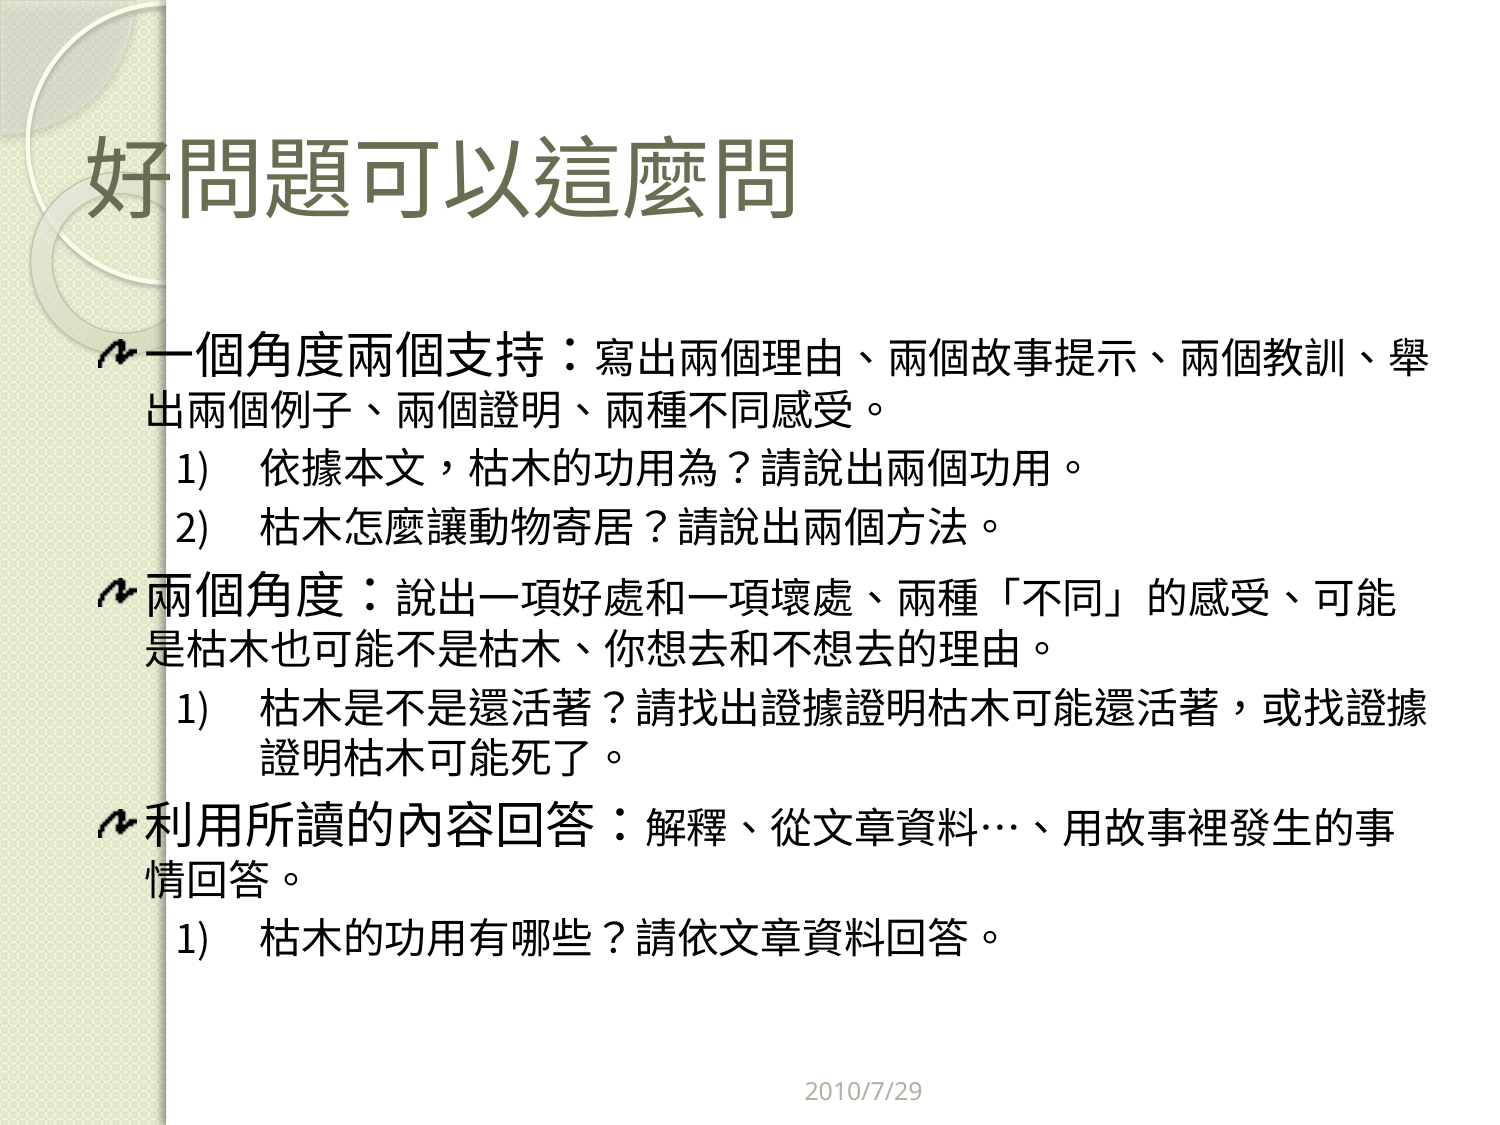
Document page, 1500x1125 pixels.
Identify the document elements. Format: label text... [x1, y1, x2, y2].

picture [98, 339, 137, 368]
picture [98, 809, 137, 838]
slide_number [587, 1034, 938, 1113]
picture [98, 578, 137, 607]
list 一個角度兩個支持：寫出兩個理由、兩個故事提示、兩個教訓、舉出兩個例子、兩個證明、兩種不同感受。 依據本文，枯木的功用為？請說出兩個功用。 枯木怎麼讓動物寄居？請說出兩個方法。 兩個角度：說出一項好處和一項壞處、兩種「不同」的感受、可能是枯木也可能不是枯木、你想去和不想去的理由。 枯木是不是還活著？請找出證據證明枯木可能還活著，或找證據證明枯木可能死了。 利用所讀的內容回答：解釋、從文章資料…、用故事裡發生的事情回答。 枯木的功用有哪些？請依文章資料回答。 [70, 316, 1454, 1067]
title 好問題可以這麼問 [70, 82, 1421, 270]
